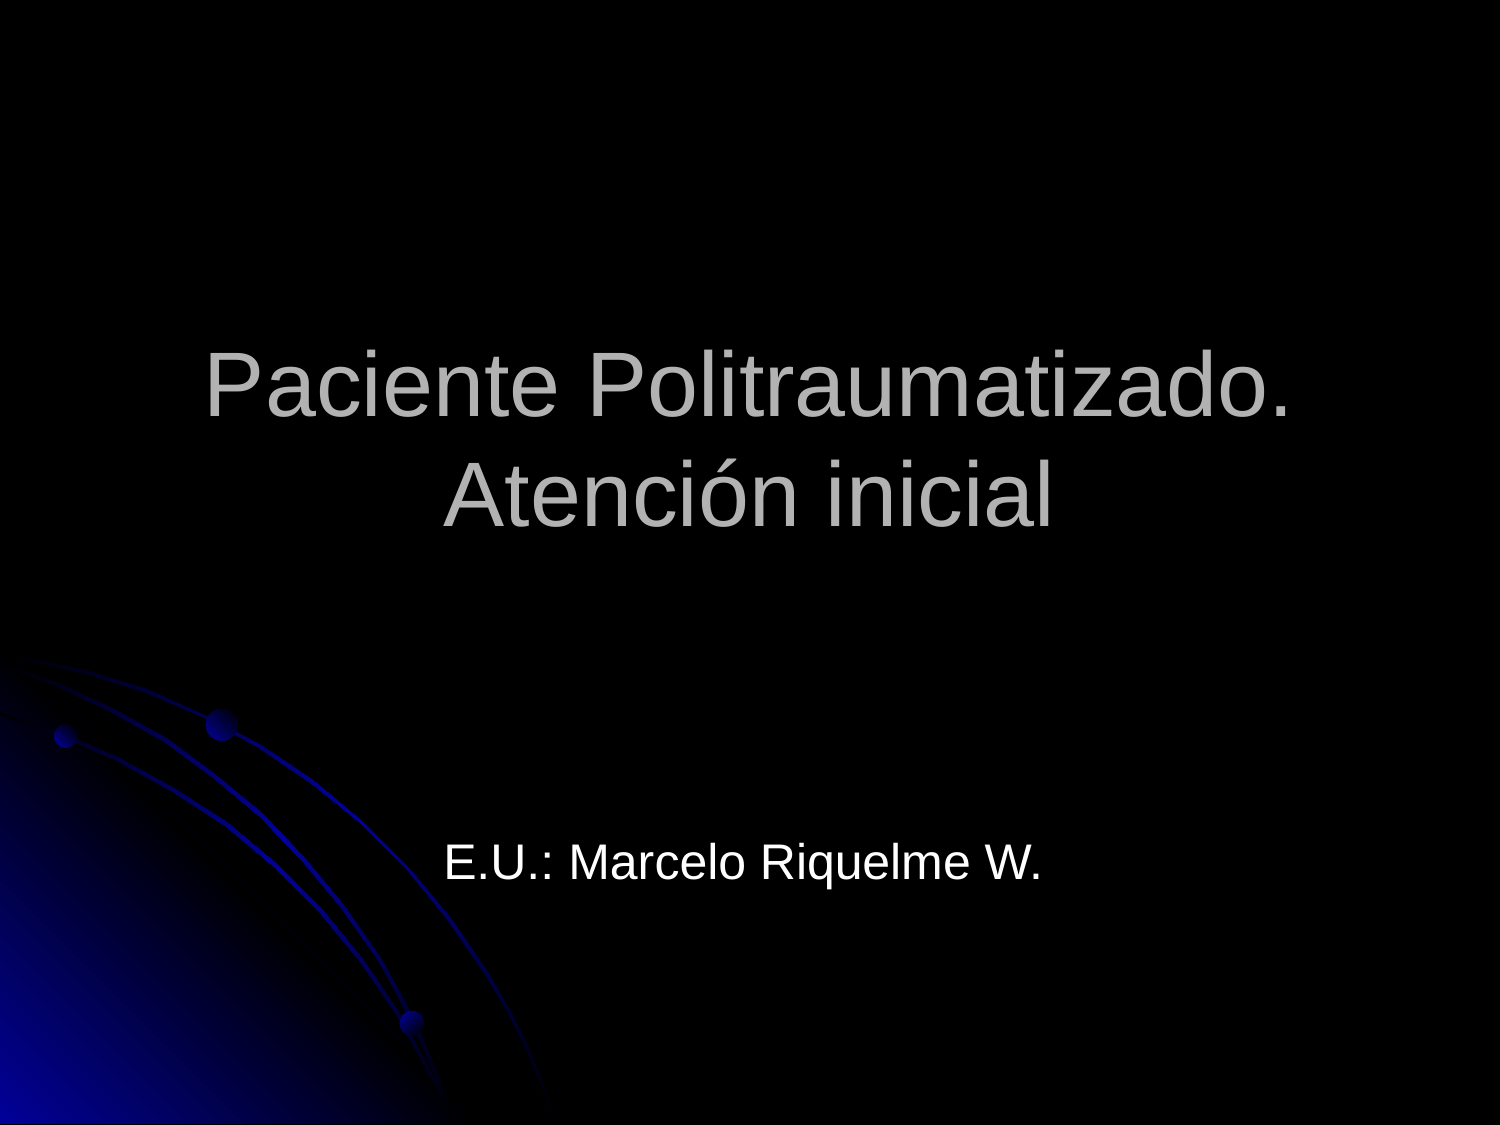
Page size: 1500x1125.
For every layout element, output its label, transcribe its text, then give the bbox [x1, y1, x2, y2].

subtitle E.U.: Marcelo Riquelme W. [218, 822, 1269, 937]
title Paciente Politraumatizado. Atención inicial [112, 306, 1388, 563]
